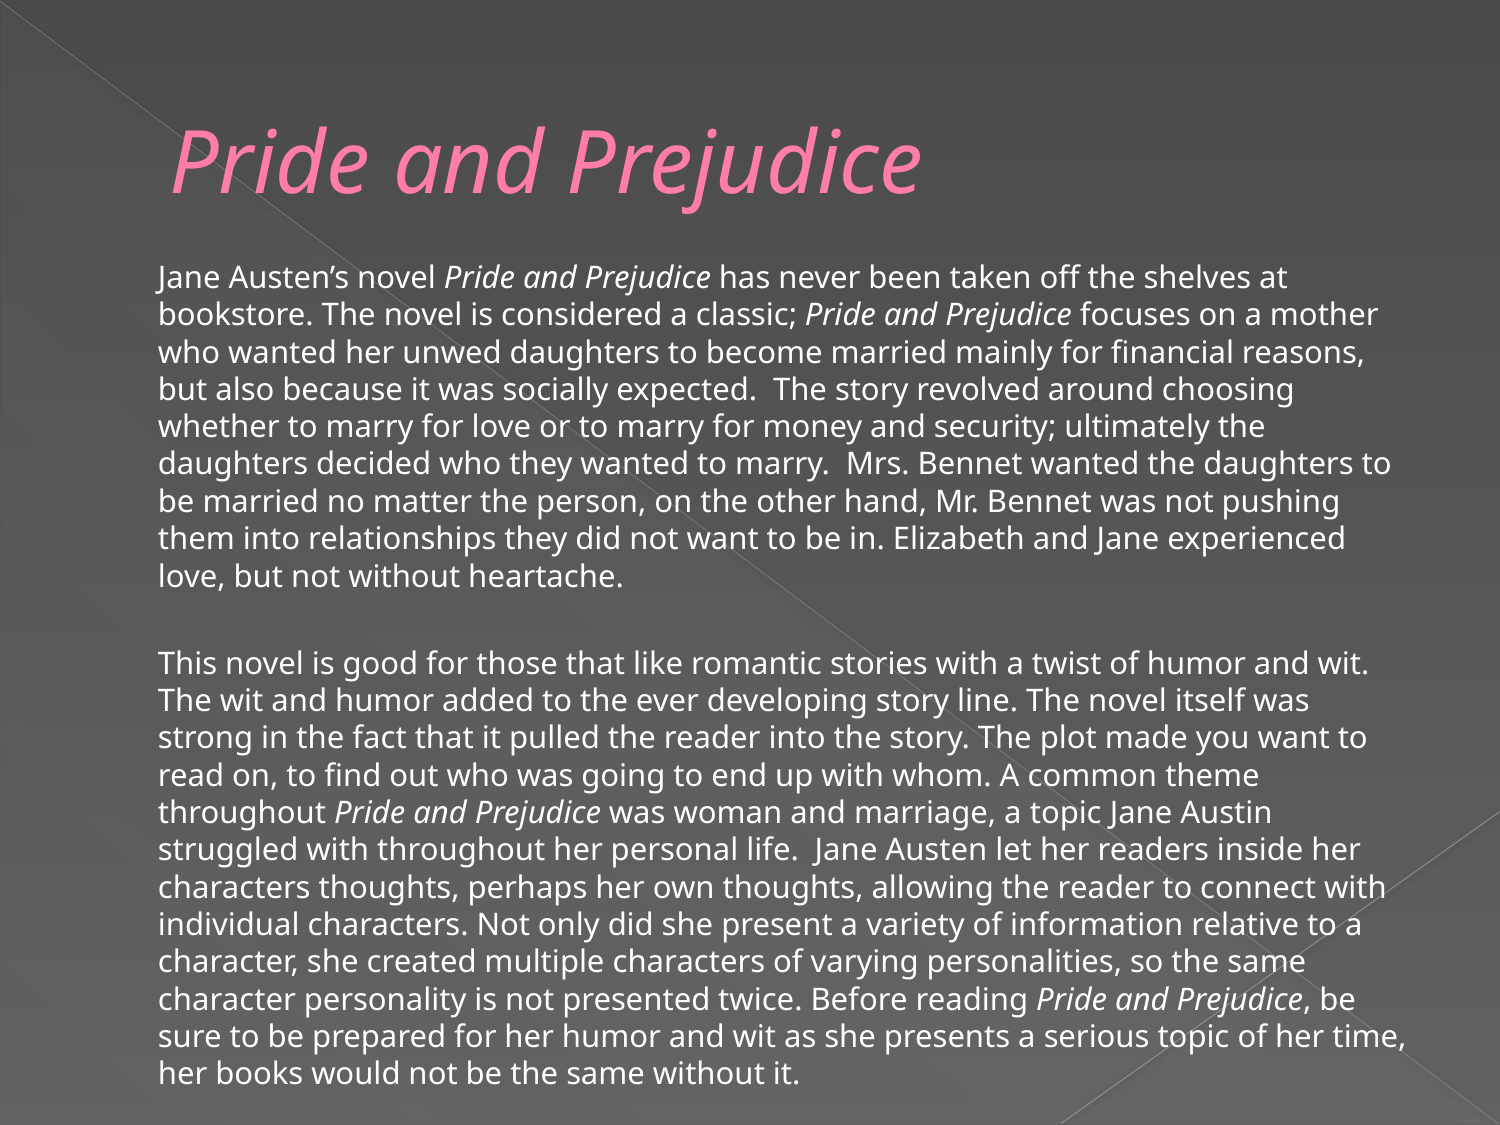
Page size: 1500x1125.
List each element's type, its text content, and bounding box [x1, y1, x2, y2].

title Pride and Prejudice [75, 43, 1425, 249]
list Jane Austen’s novel Pride and Prejudice has never been taken off the shelves at bookstore. The novel is considered a classic; Pride and Prejudice focuses on a mother who wanted her unwed daughters to become married mainly for financial reasons, but also because it was socially expected. The story revolved around choosing whether to marry for love or to marry for money and security; ultimately the daughters decided who they wanted to marry. Mrs. Bennet wanted the daughters to be married no matter the person, on the other hand, Mr. Bennet was not pushing them into relationships they did not want to be in. Elizabeth and Jane experienced love, but not without heartache. This novel is good for those that like romantic stories with a twist of humor and wit. The wit and humor added to the ever developing story line. The novel itself was strong in the fact that it pulled the reader into the story. The plot made you want to read on, to find out who was going to end up with whom. A common theme throughout Pride and Prejudice was woman and marriage, a topic Jane Austin struggled with throughout her personal life. Jane Austen let her readers inside her characters thoughts, perhaps her own thoughts, allowing the reader to connect with individual characters. Not only did she present a variety of information relative to a character, she created multiple characters of varying personalities, so the same character personality is not presented twice. Before reading Pride and Prejudice, be sure to be prepared for her humor and wit as she presents a serious topic of her time, her books would not be the same without it. [75, 249, 1425, 1125]
